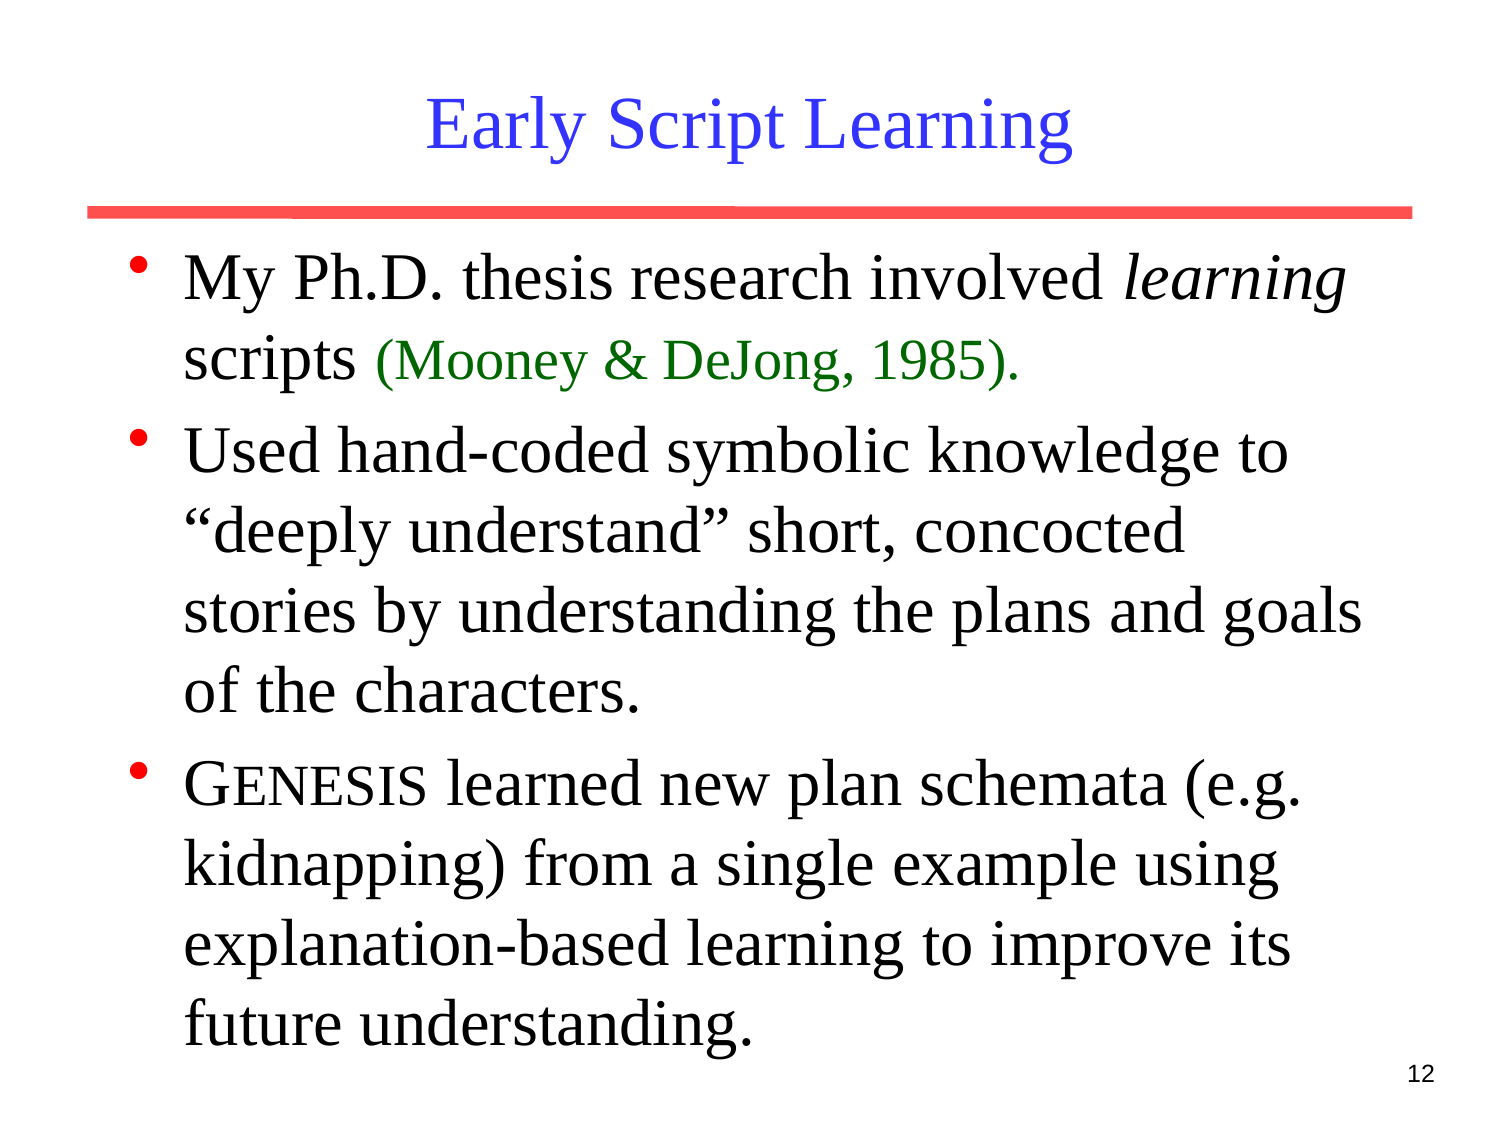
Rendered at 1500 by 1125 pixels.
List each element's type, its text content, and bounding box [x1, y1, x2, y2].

slide_number 12 [1137, 1049, 1451, 1125]
title Early Script Learning [112, 37, 1388, 201]
list My Ph.D. thesis research involved learning scripts (Mooney & DeJong, 1985). Used hand-coded symbolic knowledge to “deeply understand” short, concocted stories by understanding the plans and goals of the characters. GENESIS learned new plan schemata (e.g. kidnapping) from a single example using explanation-based learning to improve its future understanding. [112, 224, 1388, 995]
